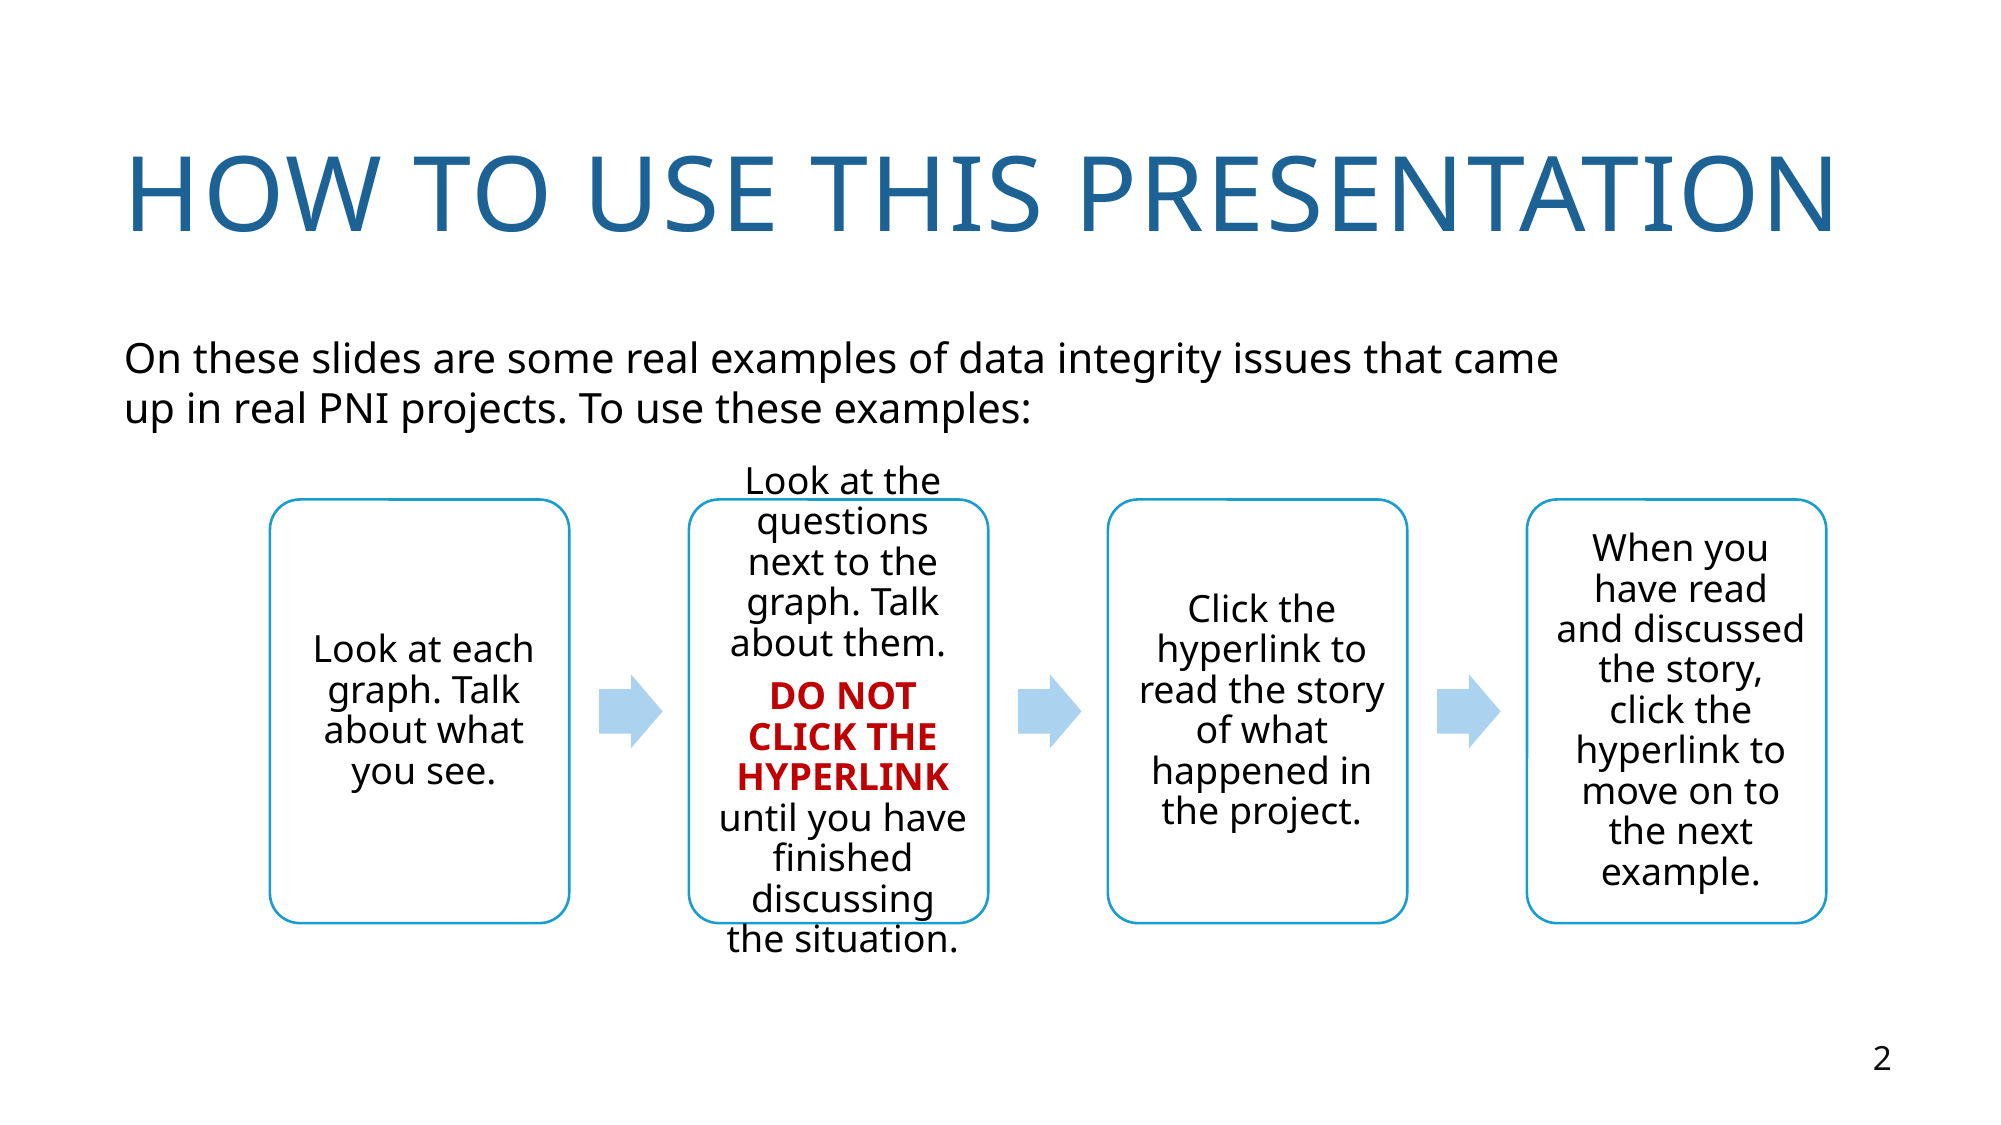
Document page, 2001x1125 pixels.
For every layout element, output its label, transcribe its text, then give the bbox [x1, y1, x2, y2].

title How to use this presentation [109, 78, 1891, 325]
text_box On these slides are some real examples of data integrity issues that came up in real PNI projects. To use these examples: [108, 324, 263, 440]
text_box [269, 224, 1828, 1125]
slide_number 2 [1834, 1037, 1907, 1083]
